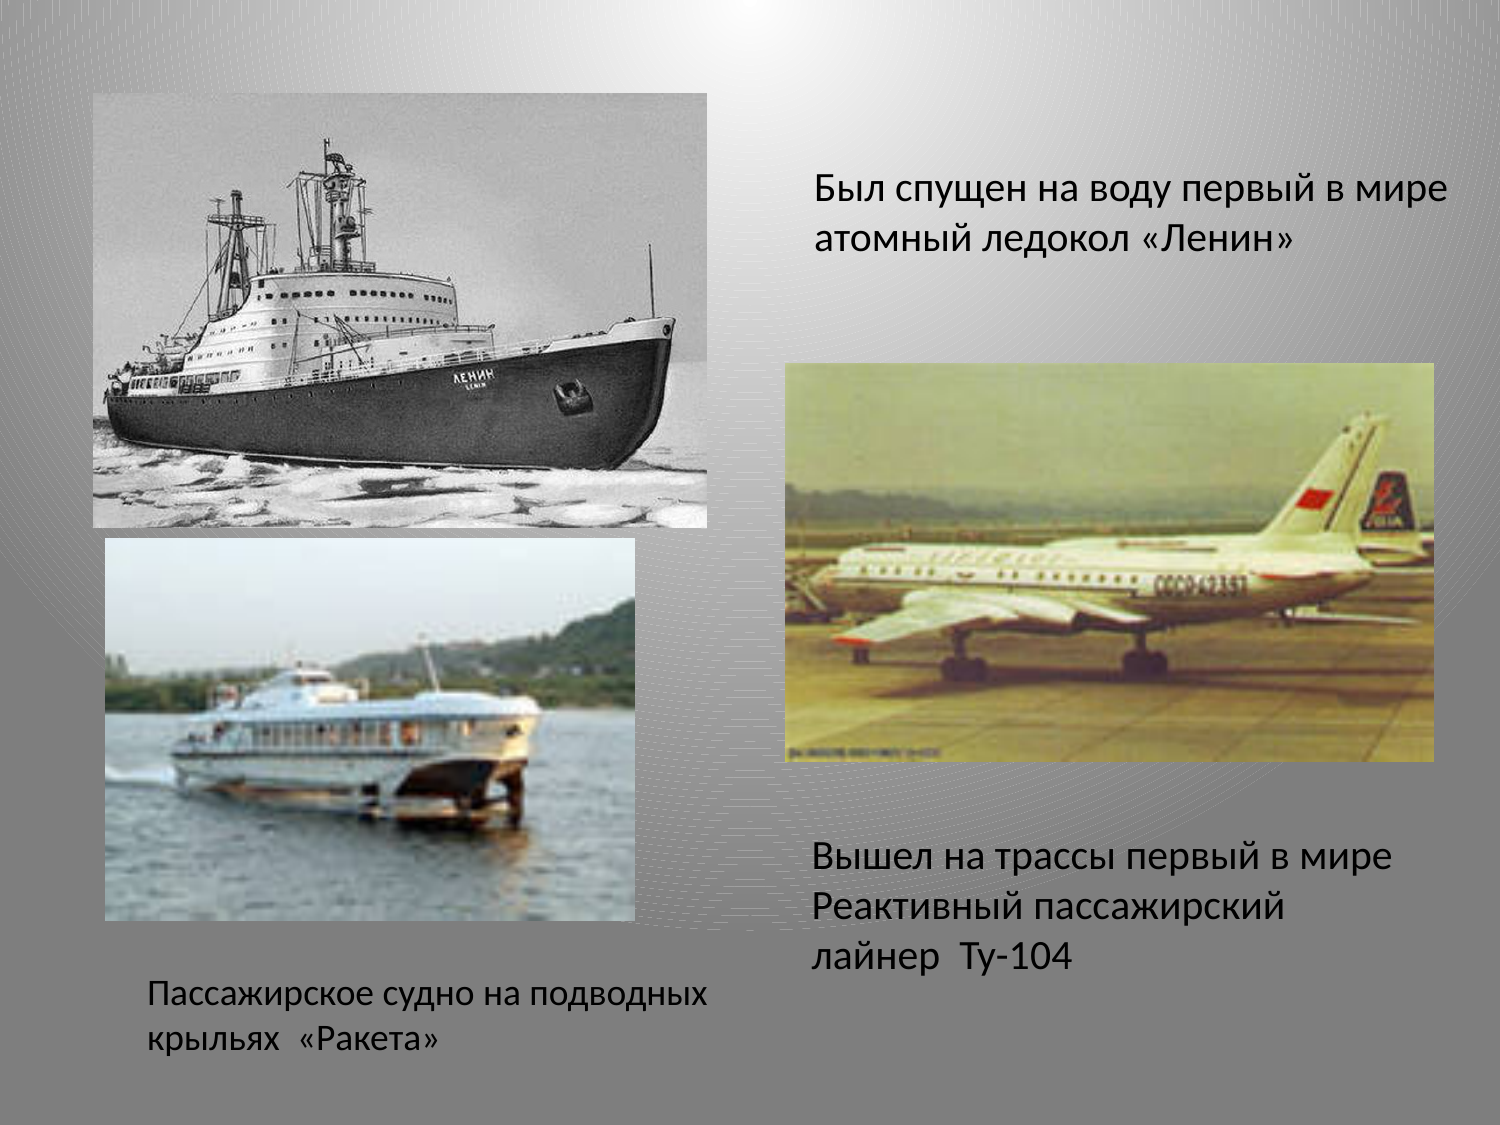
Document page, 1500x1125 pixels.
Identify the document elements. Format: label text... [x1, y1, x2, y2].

picture [93, 93, 708, 528]
picture [105, 538, 635, 921]
text_box Вышел на трассы первый в мире Реактивный пассажирский лайнер Ту-104 [796, 820, 1438, 986]
text_box Был спущен на воду первый в мире атомный ледокол «Ленин» [799, 152, 1473, 268]
picture [784, 363, 1434, 762]
text_box Пассажирское судно на подводных крыльях «Ракета» [132, 960, 732, 1066]
